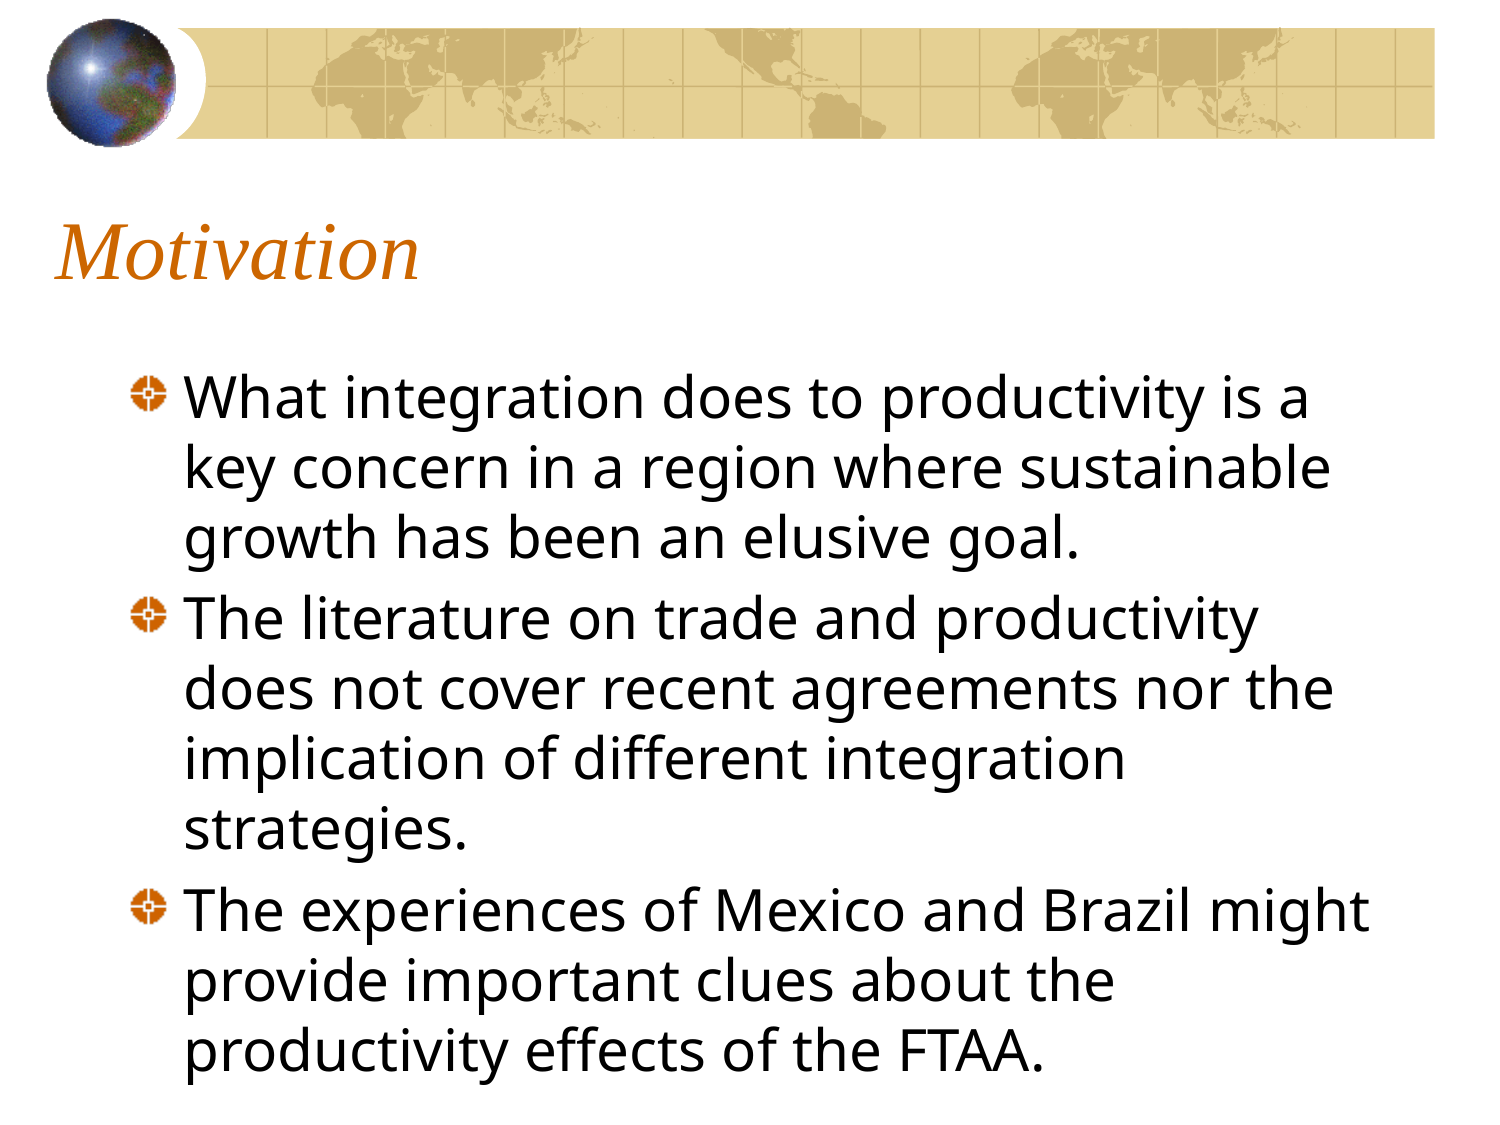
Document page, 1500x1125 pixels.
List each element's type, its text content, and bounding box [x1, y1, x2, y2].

picture [127, 374, 169, 416]
title Motivation [40, 152, 1316, 341]
picture [42, 14, 190, 151]
picture [127, 595, 169, 637]
picture [127, 887, 169, 929]
list What integration does to productivity is a key concern in a region where sustainable growth has been an elusive goal. The literature on trade and productivity does not cover recent agreements nor the implication of different integration strategies. The experiences of Mexico and Brazil might provide important clues about the productivity effects of the FTAA. [112, 352, 1388, 1028]
